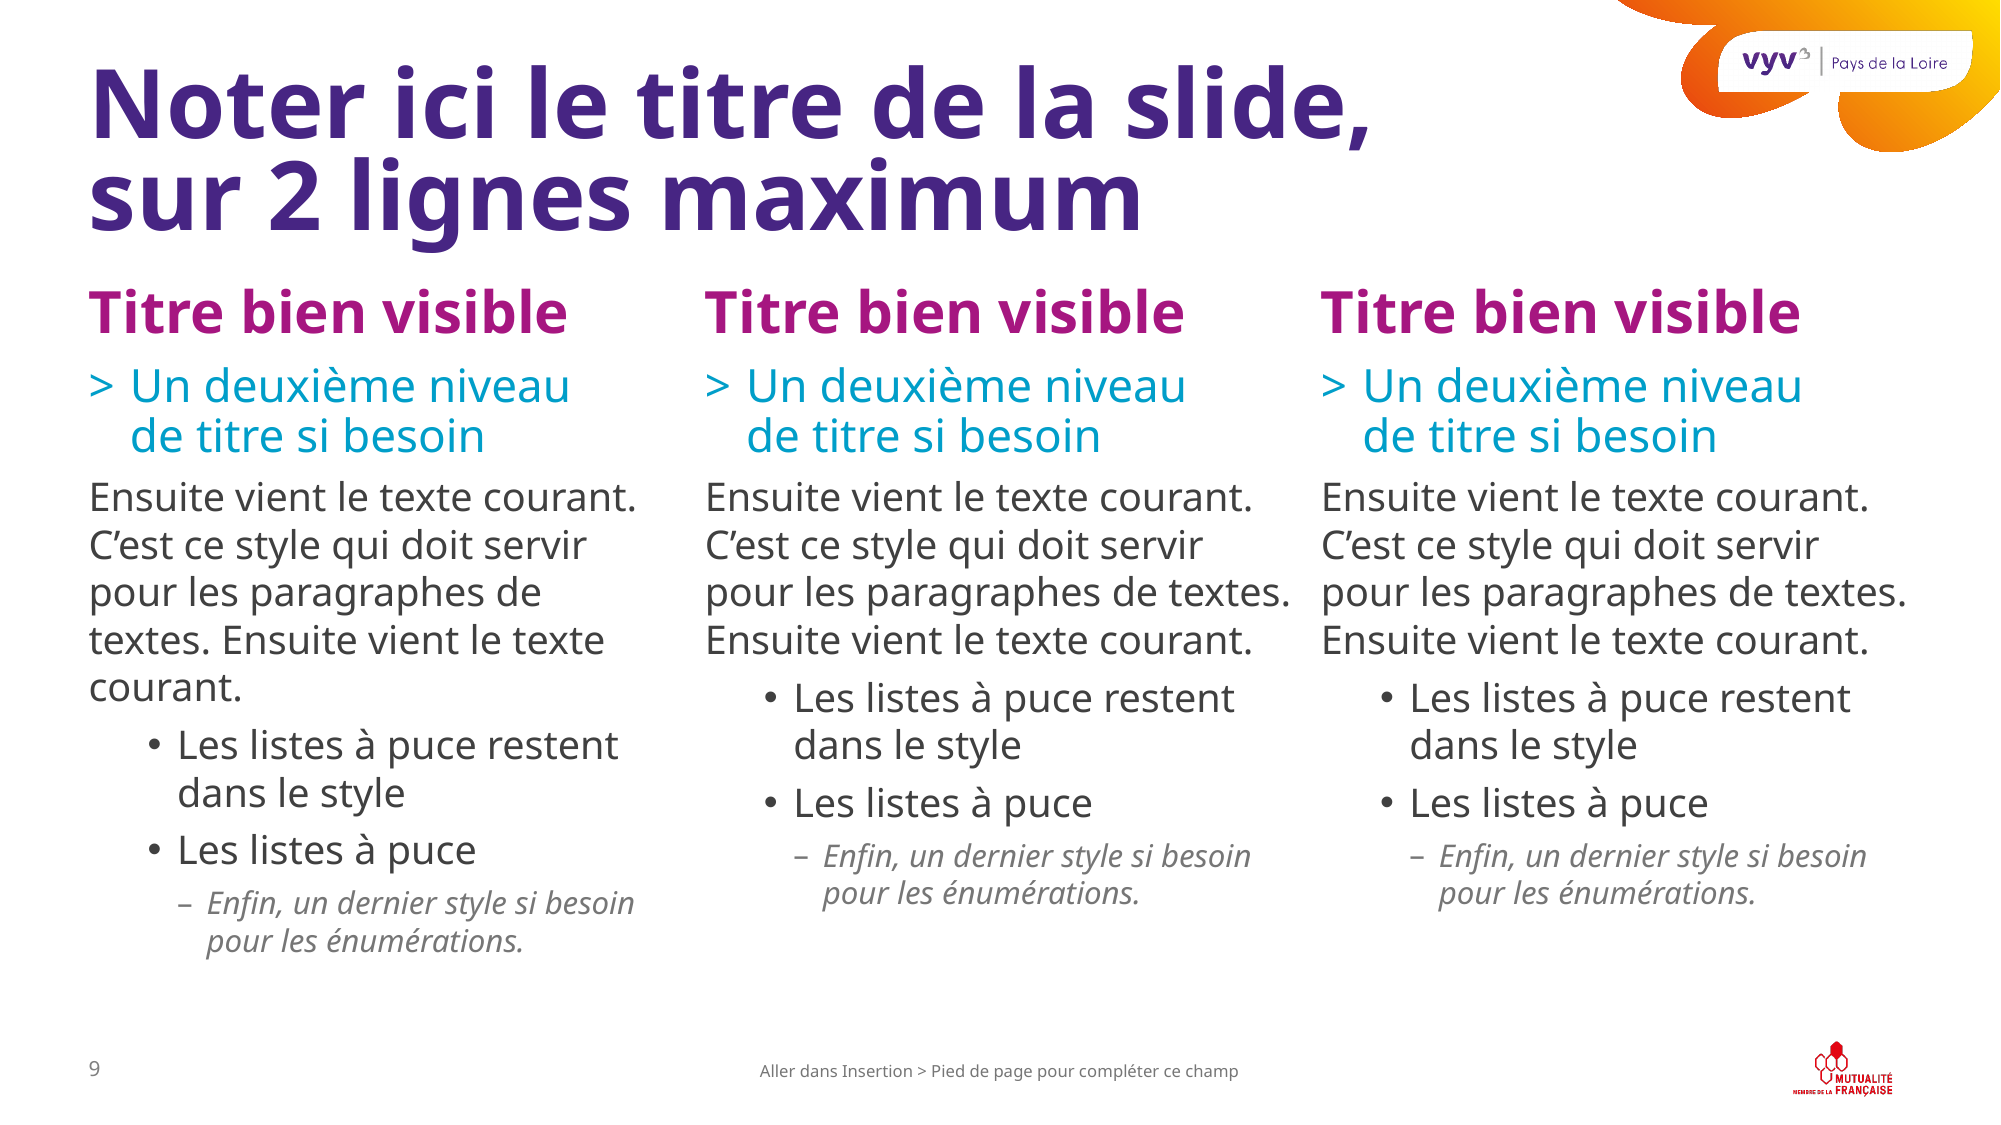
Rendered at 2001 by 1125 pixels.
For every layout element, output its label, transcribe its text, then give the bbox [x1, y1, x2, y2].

picture [1713, 24, 1977, 98]
list Titre bien visible Un deuxième niveau de titre si besoin Ensuite vient le texte courant. C’est ce style qui doit servir pour les paragraphes de textes. Ensuite vient le texte courant. Les listes à puce restent dans le style Les listes à puce Enfin, un dernier style si besoin pour les énumérations. [88, 283, 674, 1022]
slide_number 9 [88, 1063, 207, 1085]
list Titre bien visible Un deuxième niveau de titre si besoin Ensuite vient le texte courant. C’est ce style qui doit servir pour les paragraphes de textes. Ensuite vient le texte courant. Les listes à puce restent dans le style Les listes à puce Enfin, un dernier style si besoin pour les énumérations. [704, 283, 1296, 1022]
footer Aller dans Insertion > Pied de page pour compléter ce champ [207, 1063, 1794, 1085]
picture [1773, 1022, 1912, 1114]
title Noter ici le titre de la slide, sur 2 lignes maximum [88, 59, 1912, 254]
list Titre bien visible Un deuxième niveau de titre si besoin Ensuite vient le texte courant. C’est ce style qui doit servir pour les paragraphes de textes. Ensuite vient le texte courant. Les listes à puce restent dans le style Les listes à puce Enfin, un dernier style si besoin pour les énumérations. [1320, 283, 1912, 1022]
